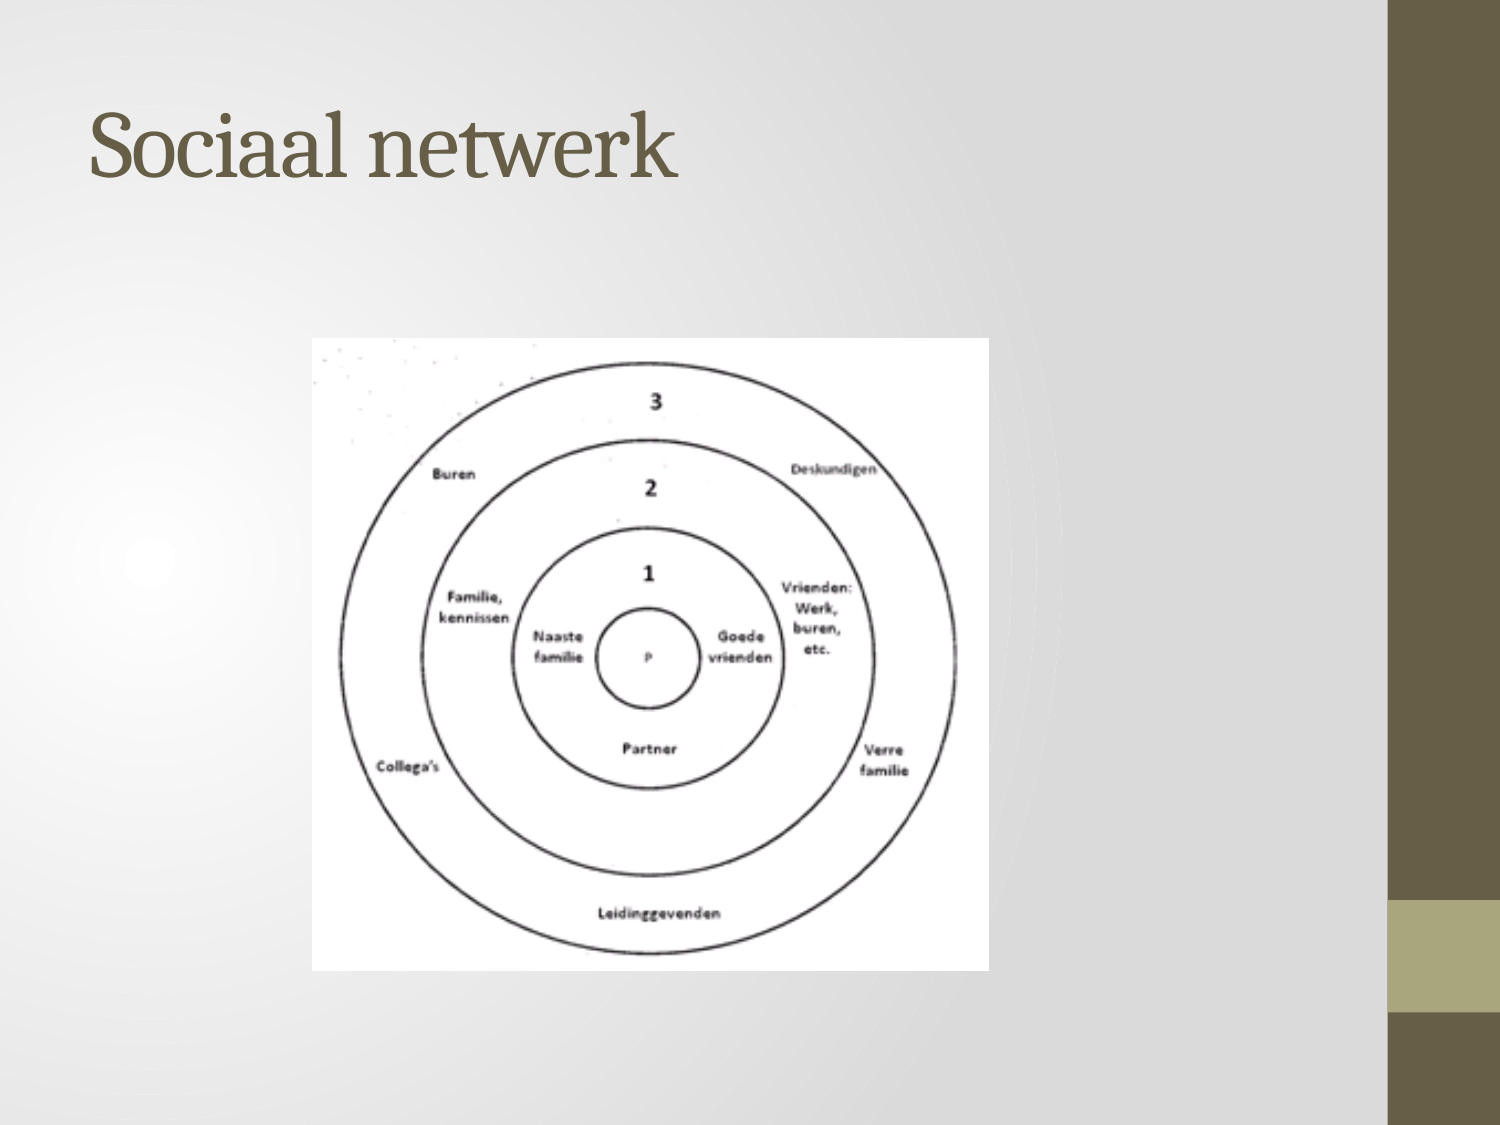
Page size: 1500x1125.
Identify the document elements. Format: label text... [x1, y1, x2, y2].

title Sociaal netwerk [75, 45, 1325, 233]
picture [312, 338, 990, 972]
